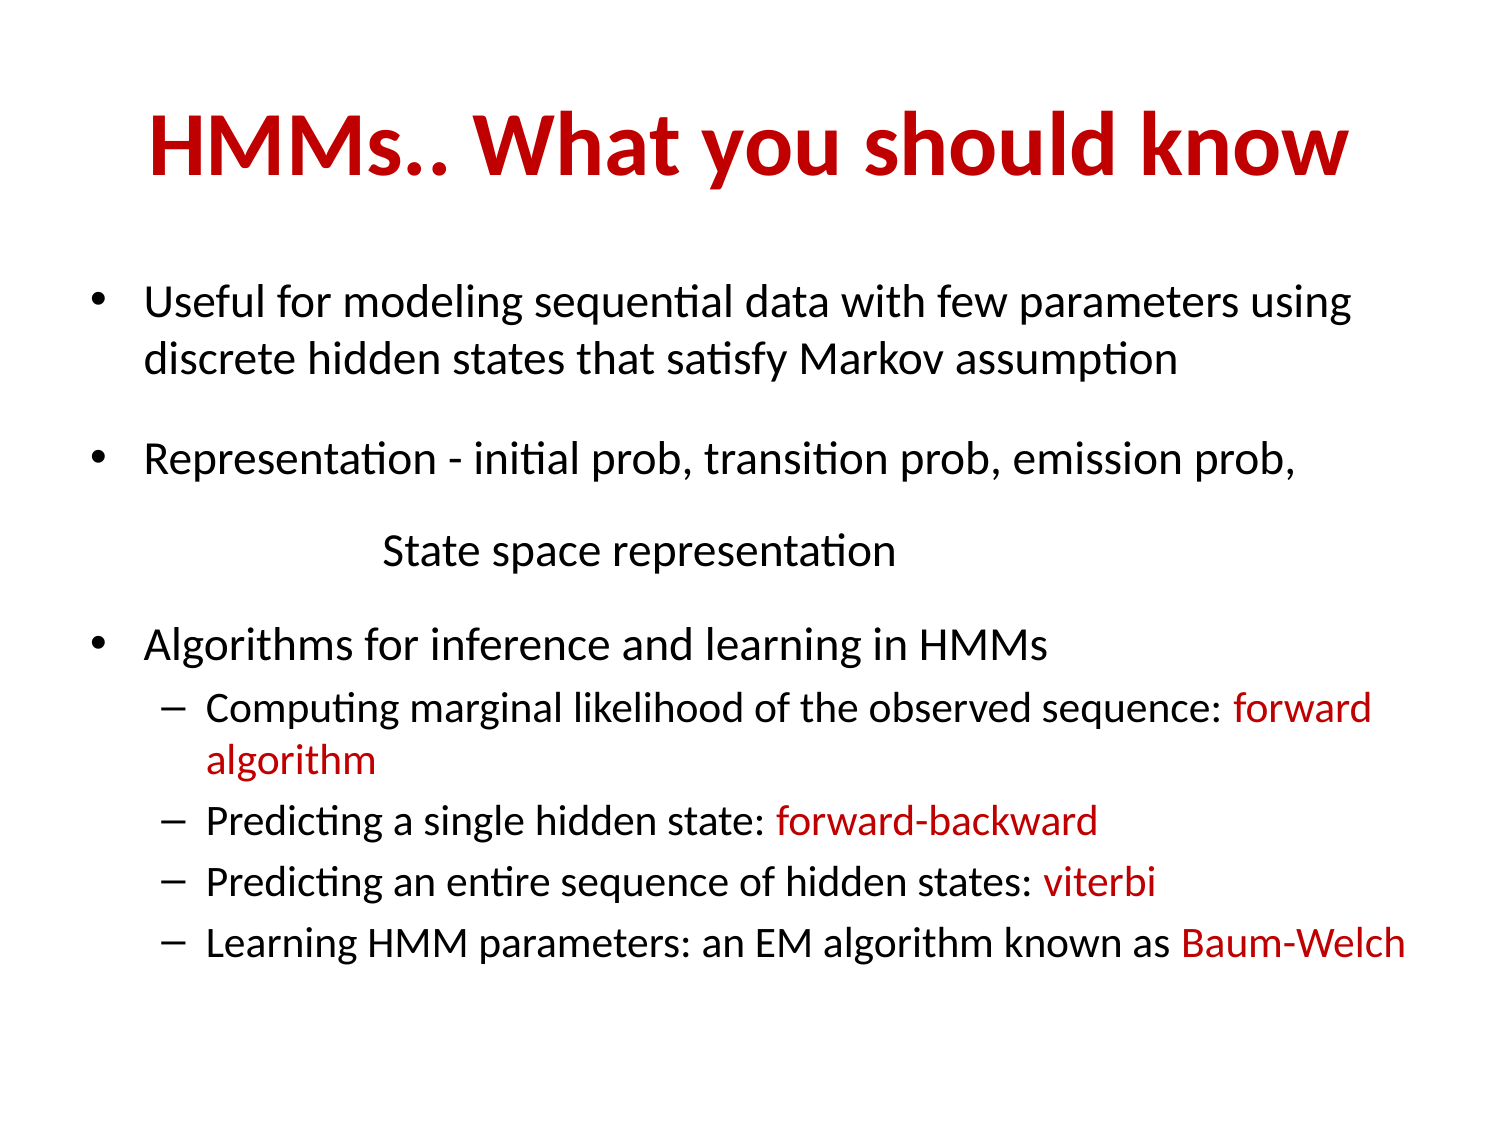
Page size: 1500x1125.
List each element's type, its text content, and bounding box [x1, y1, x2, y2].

list Useful for modeling sequential data with few parameters using discrete hidden states that satisfy Markov assumption Representation - initial prob, transition prob, emission prob, State space representation Algorithms for inference and learning in HMMs Computing marginal likelihood of the observed sequence: forward algorithm Predicting a single hidden state: forward-backward Predicting an entire sequence of hidden states: viterbi Learning HMM parameters: an EM algorithm known as Baum-Welch [75, 262, 1425, 1025]
title HMMs.. What you should know [75, 45, 1425, 233]
